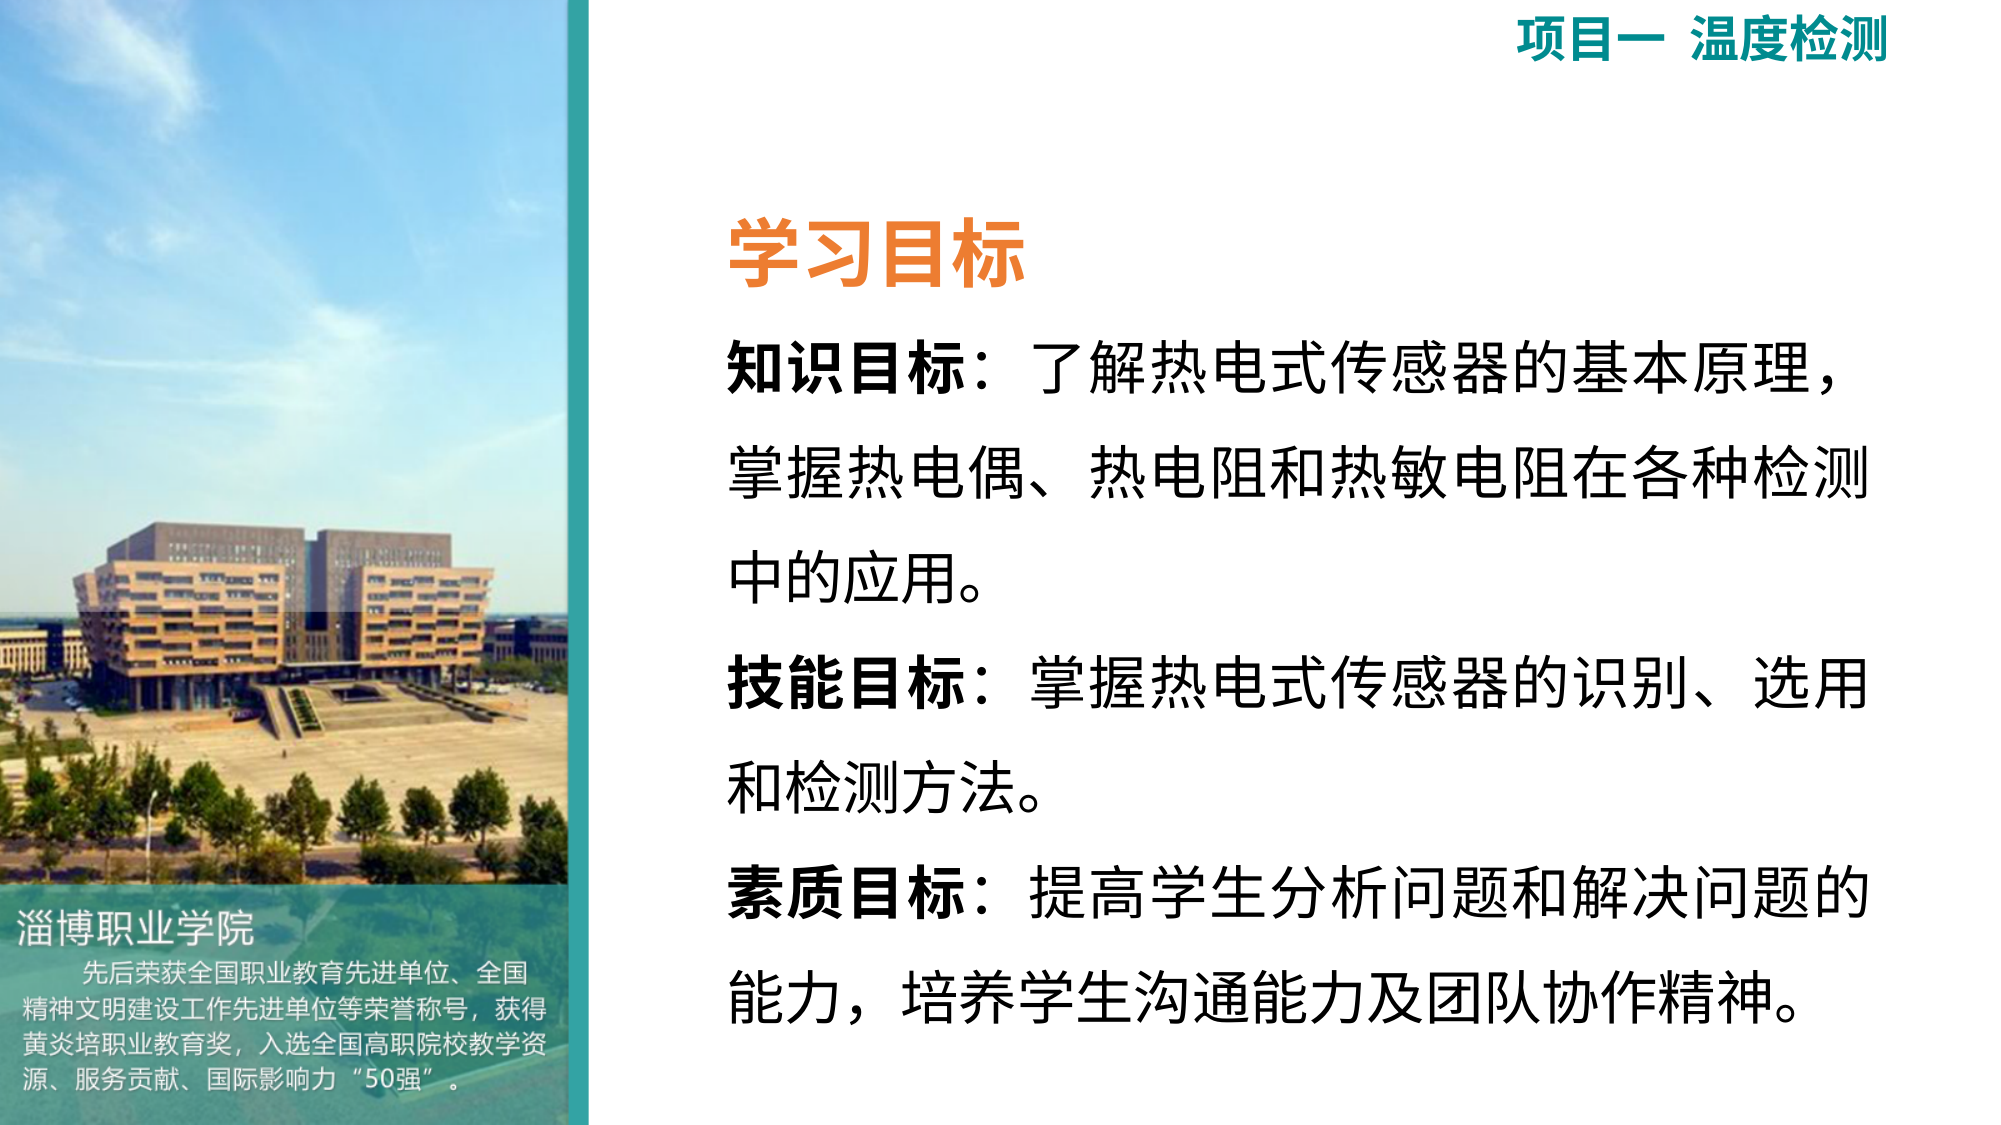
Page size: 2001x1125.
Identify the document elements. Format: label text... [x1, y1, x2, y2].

picture [0, 0, 589, 1125]
text_box 项目一 温度检测 [1501, 0, 1977, 75]
text_box 学习目标 知识目标：了解热电式传感器的基本原理，掌握热电偶、热电阻和热敏电阻在各种检测中的应用。 技能目标：掌握热电式传感器的识别、选用和检测方法。 素质目标：提高学生分析问题和解决问题的能力，培养学生沟通能力及团队协作精神。 [711, 153, 1887, 1039]
